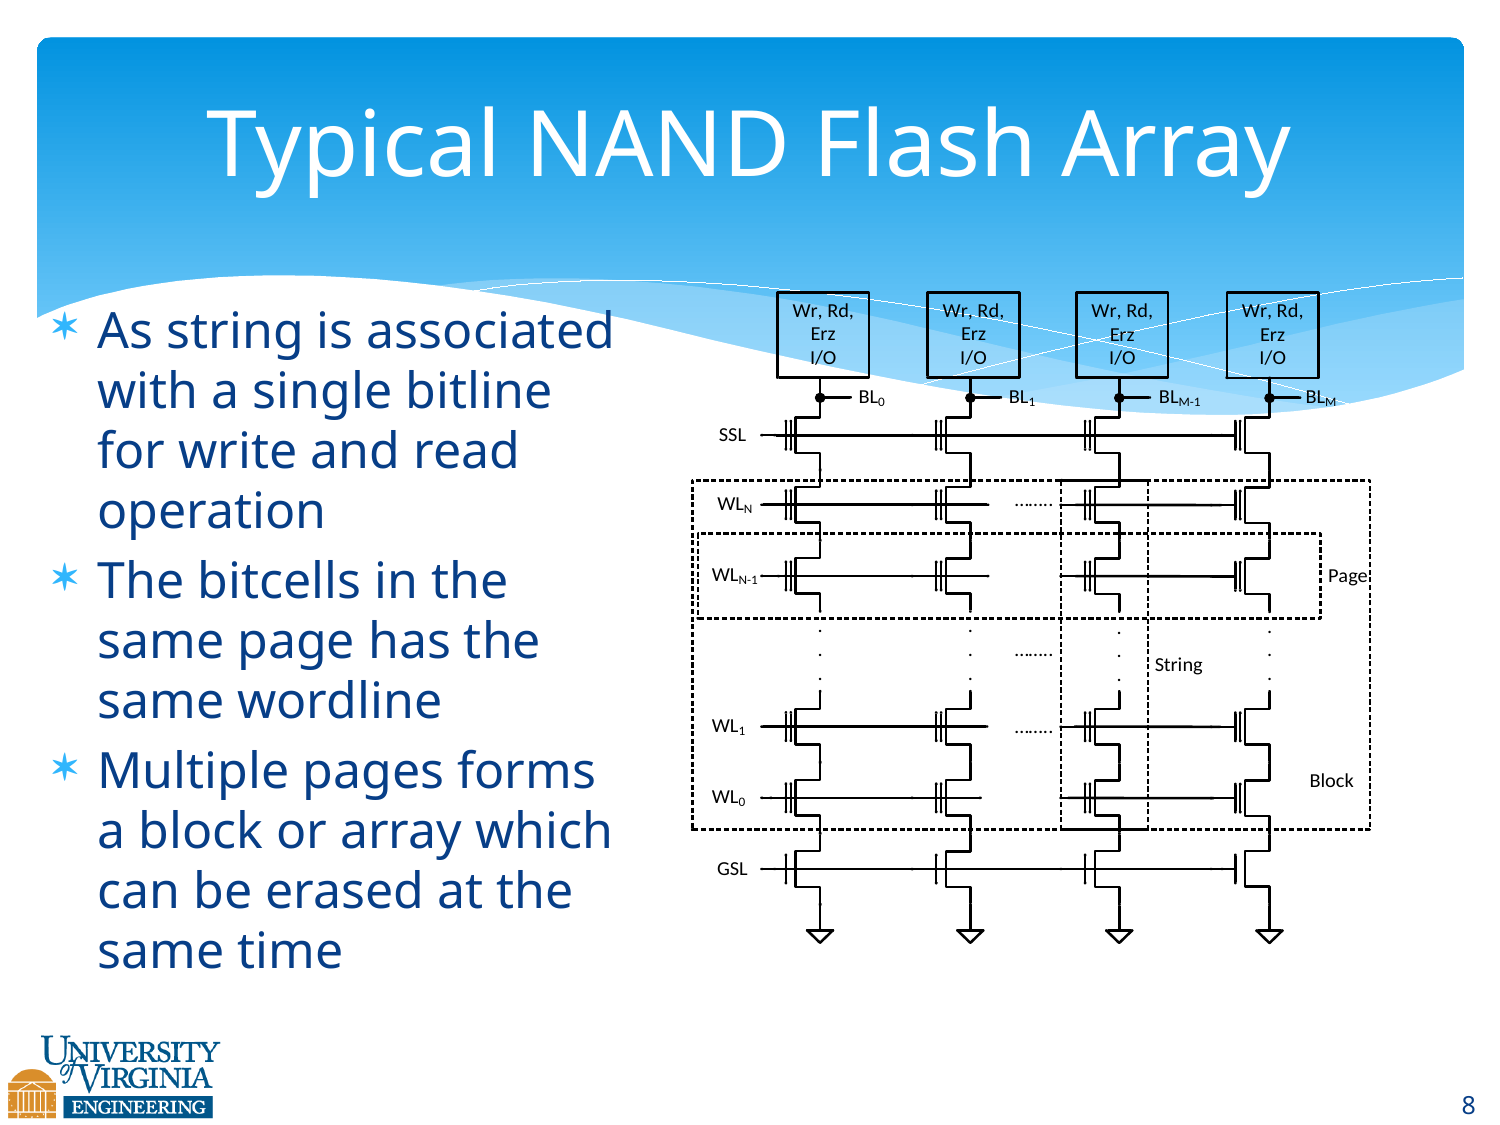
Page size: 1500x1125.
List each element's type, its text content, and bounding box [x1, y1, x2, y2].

picture [686, 287, 1376, 949]
list As string is associated with a single bitline for write and read operation The bitcells in the same page has the same wordline Multiple pages forms a block or array which can be erased at the same time [37, 290, 638, 1033]
slide_number 8 [1437, 1087, 1500, 1125]
picture [0, 1030, 225, 1125]
title Typical NAND Flash Array [75, 37, 1425, 243]
